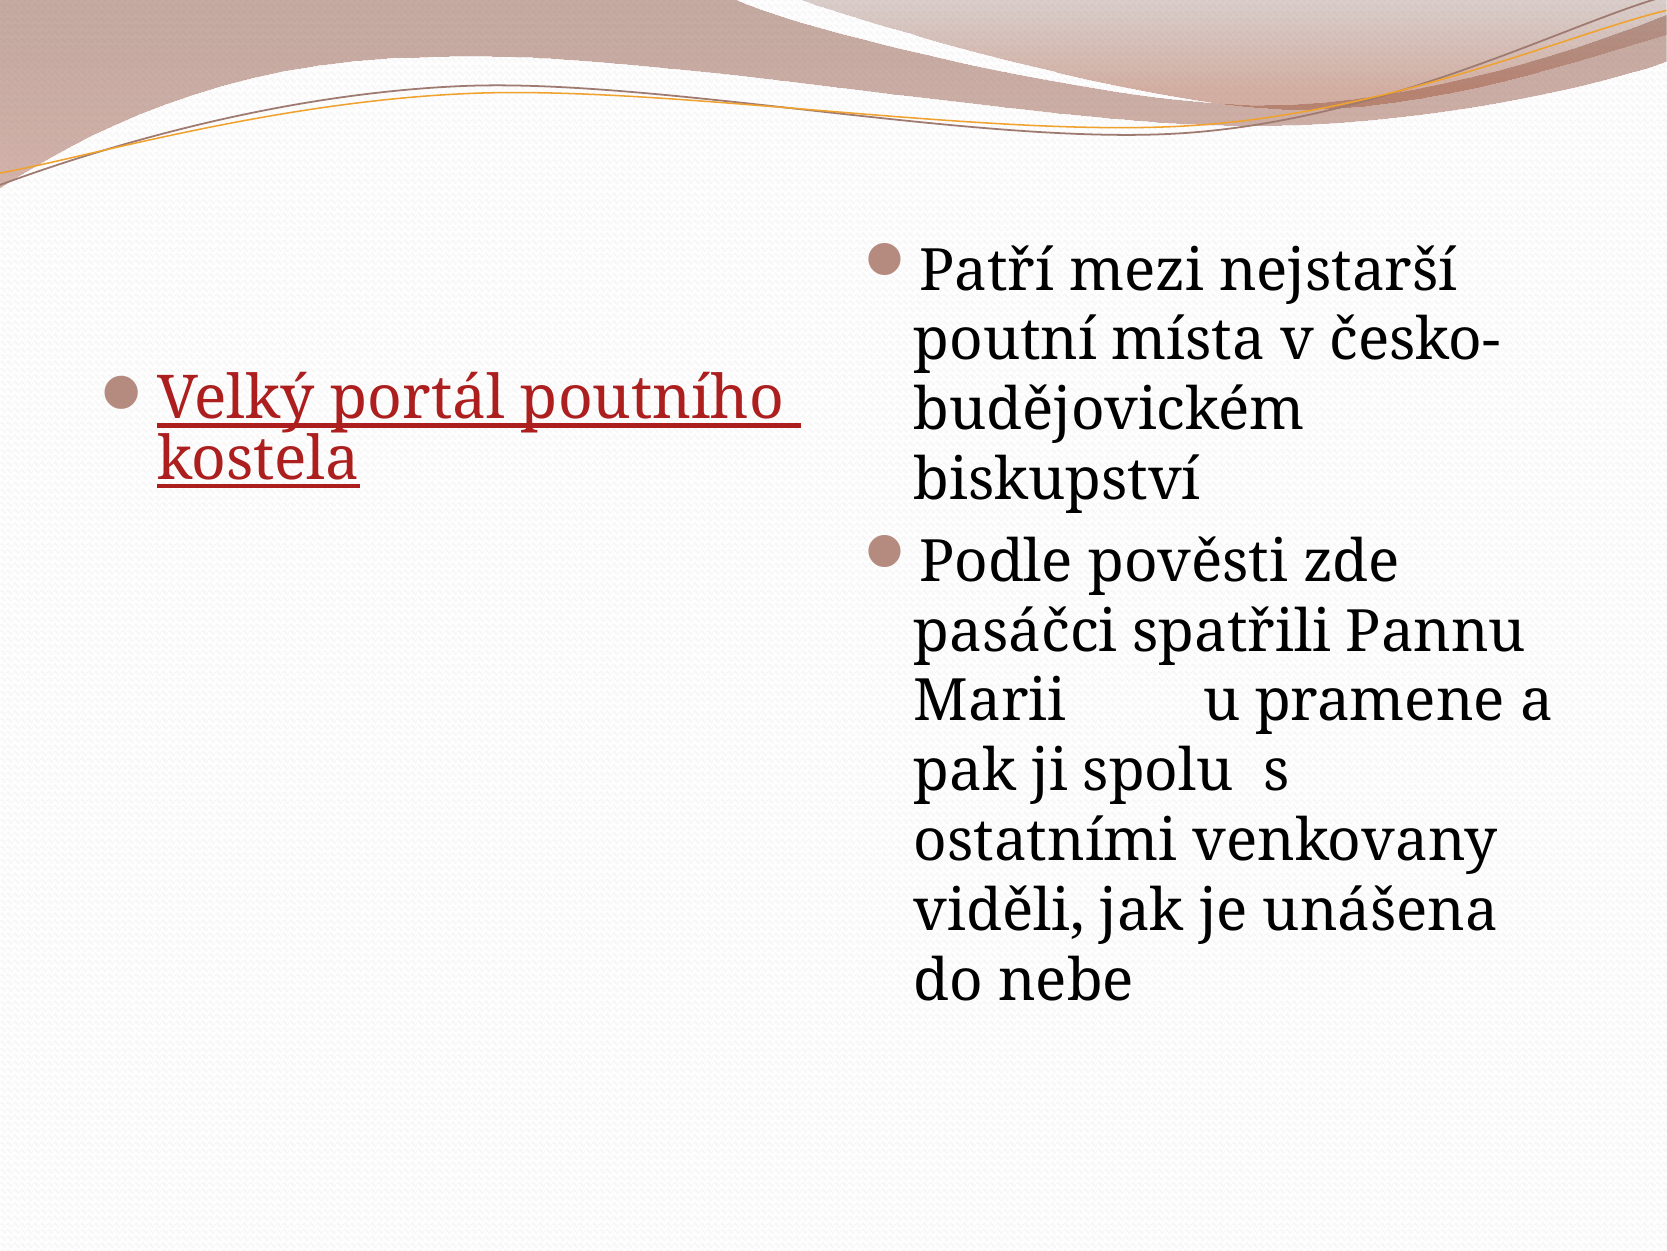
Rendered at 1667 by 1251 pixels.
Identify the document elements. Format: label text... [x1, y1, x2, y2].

list Velký portál poutního kostela [83, 349, 820, 1159]
title [83, 128, 1584, 337]
list Patří mezi nejstarší poutní místa v česko-budějovickém biskupství Podle pověsti zde pasáčci spatřili Pannu Marii u pramene a pak ji spolu s ostatními venkovany viděli, jak je unášena do nebe [847, 223, 1584, 1159]
